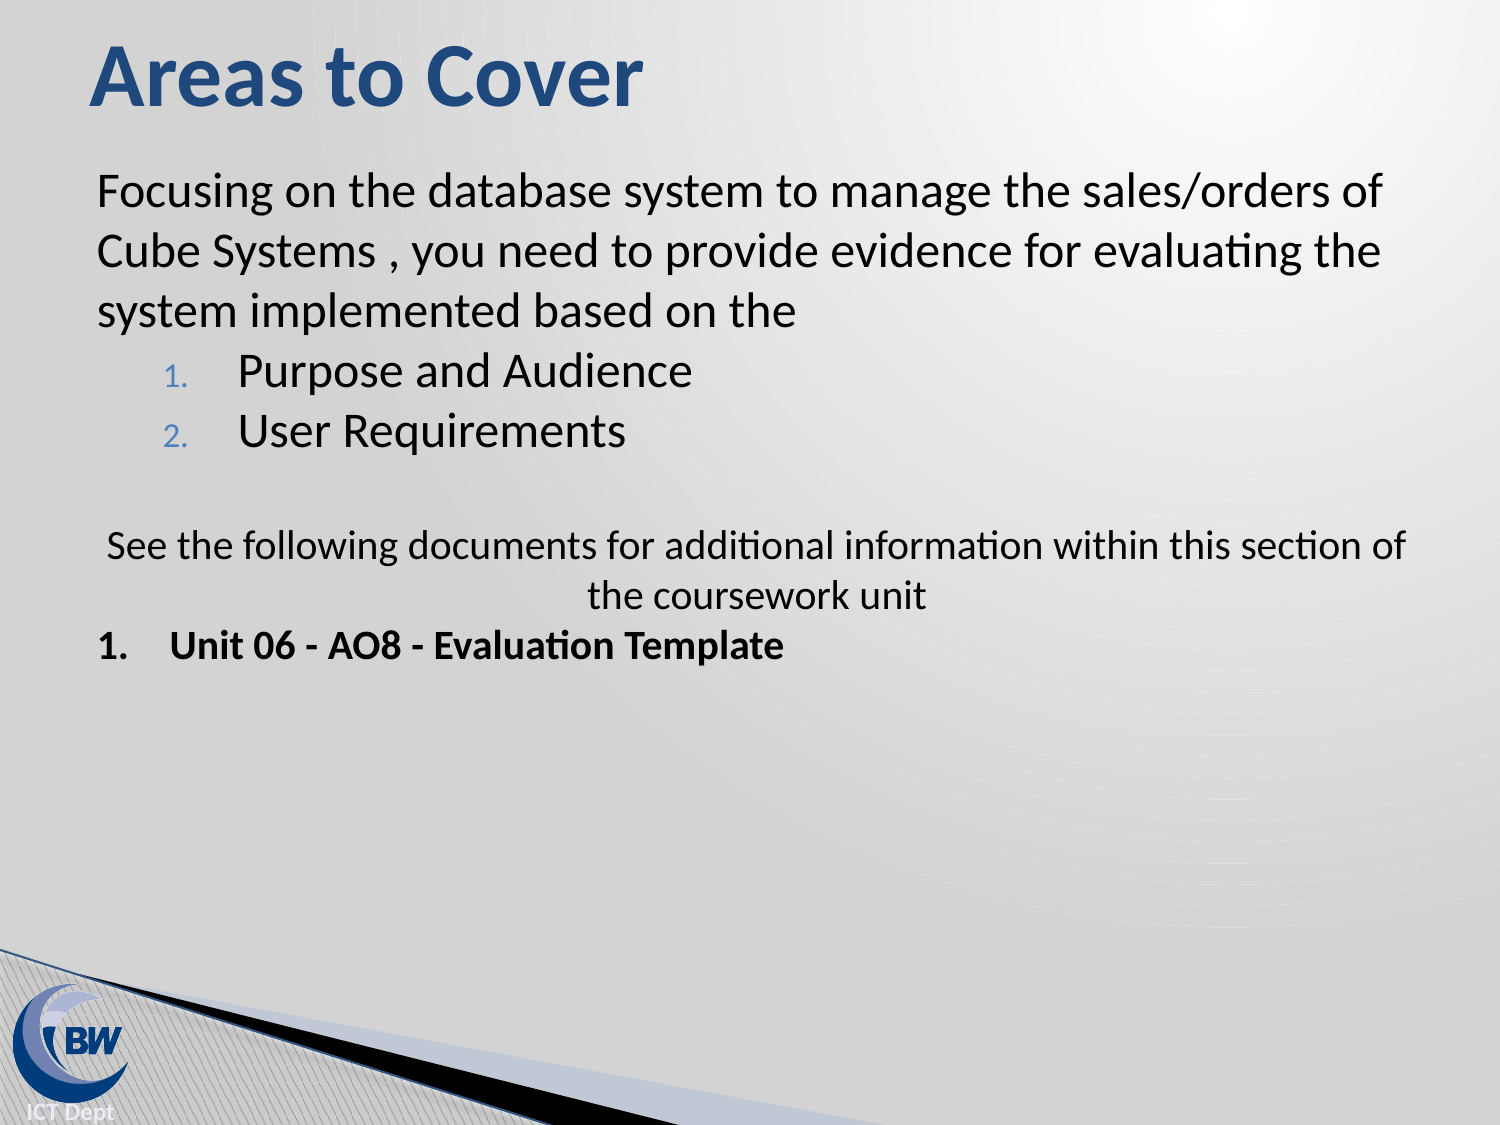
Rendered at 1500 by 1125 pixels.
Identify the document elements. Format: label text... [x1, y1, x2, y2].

text_box Focusing on the database system to manage the sales/orders of Cube Systems , you need to provide evidence for evaluating the system implemented based on the Purpose and Audience User Requirements See the following documents for additional information within this section of the coursework unit Unit 06 - AO8 - Evaluation Template [81, 149, 1432, 881]
picture [0, 972, 141, 1114]
title Areas to Cover [75, 0, 1425, 141]
